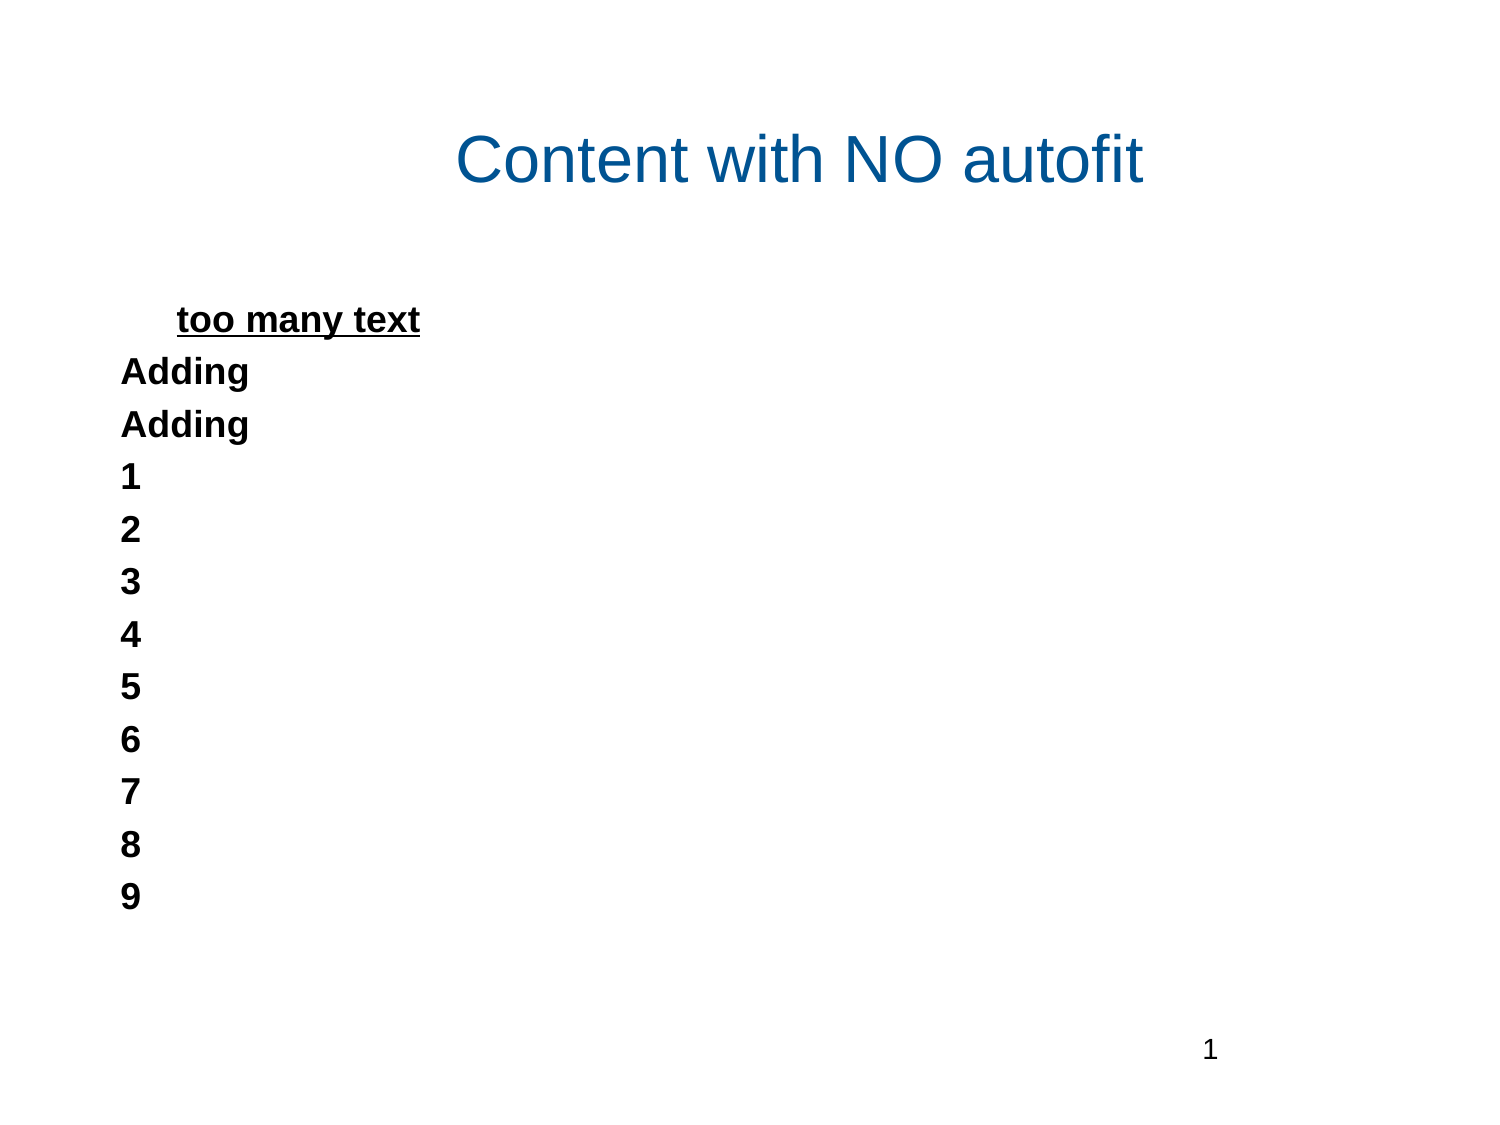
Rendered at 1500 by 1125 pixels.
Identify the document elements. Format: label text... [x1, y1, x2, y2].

slide_number 1 [1187, 1023, 1500, 1099]
title Content with NO autofit [174, 62, 1426, 251]
list too many text Adding Adding 1 2 3 4 5 6 7 8 9 [105, 287, 1386, 763]
